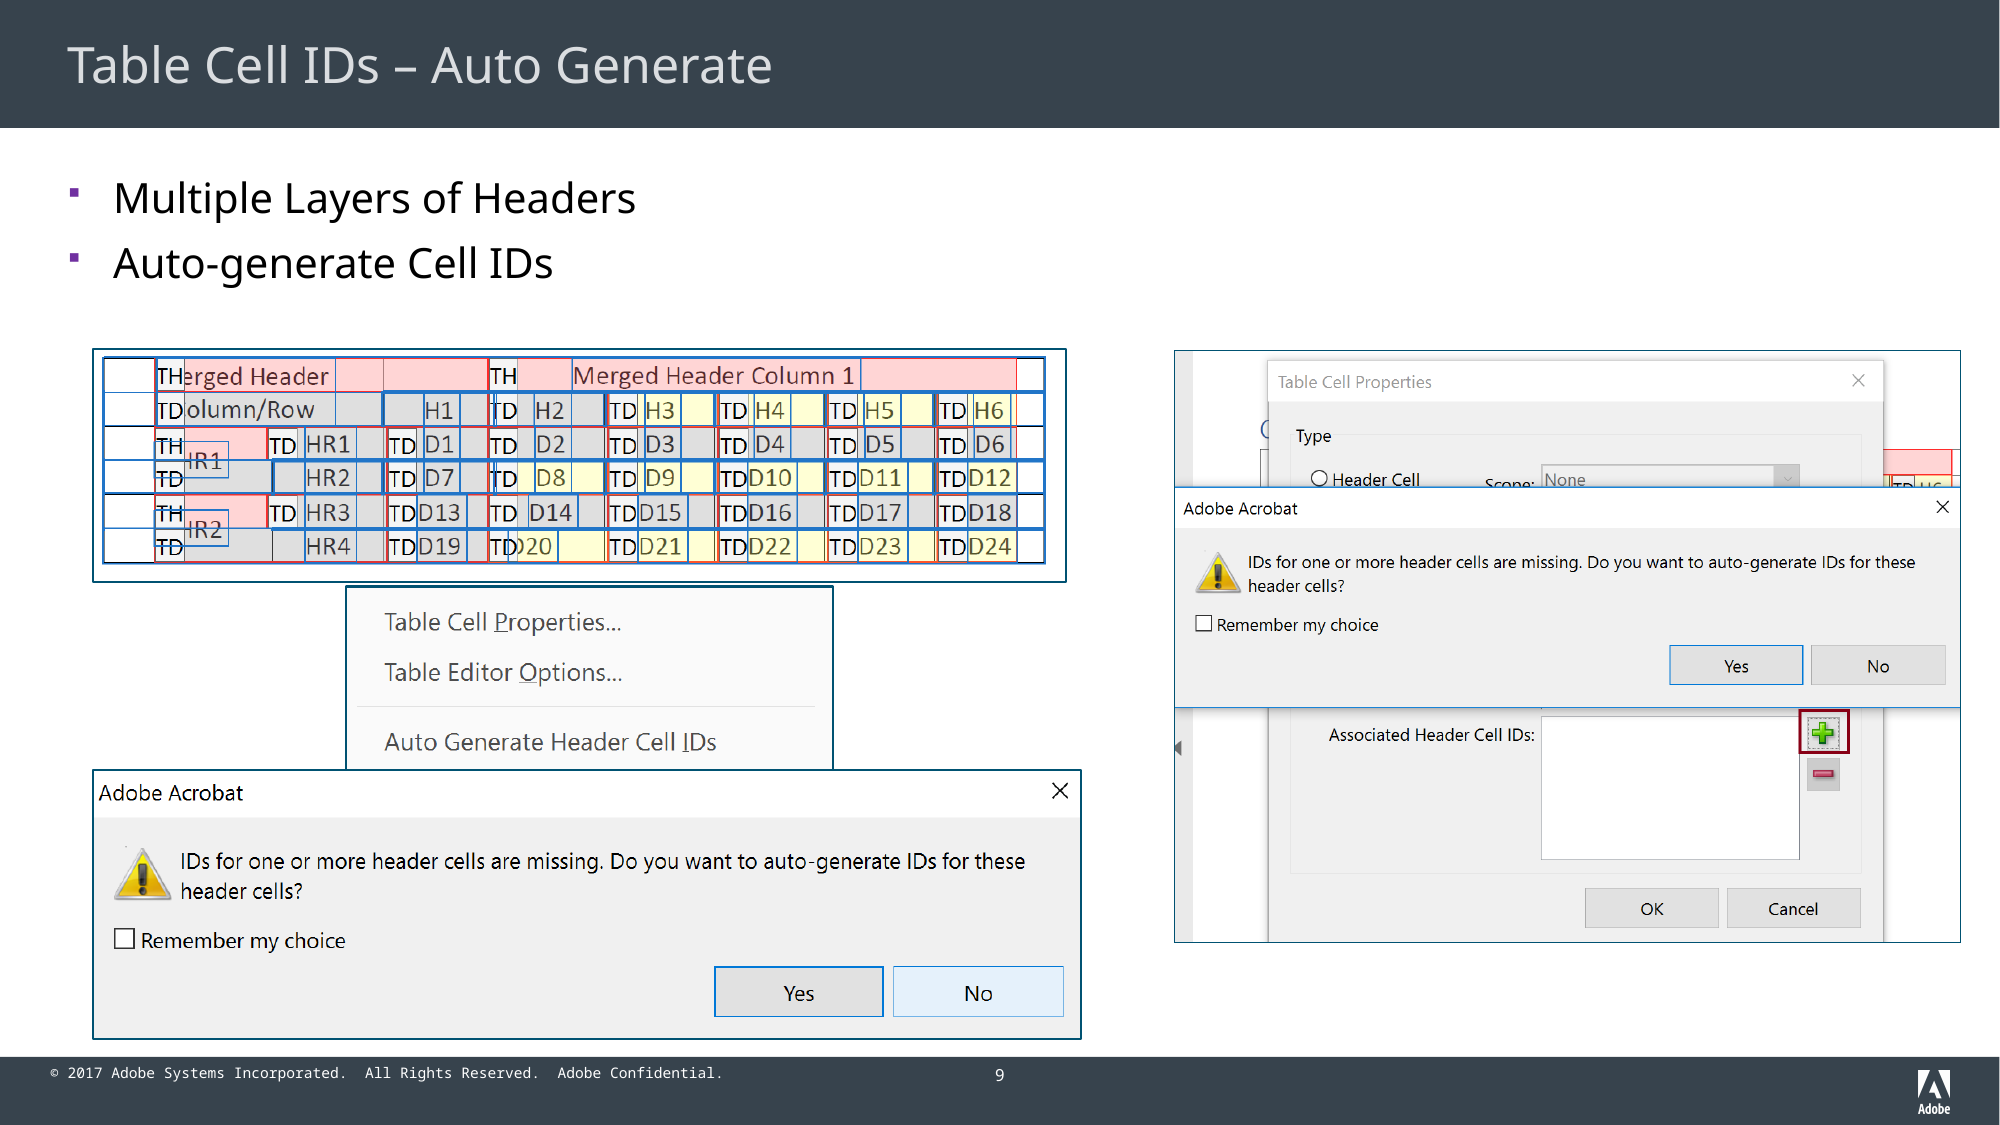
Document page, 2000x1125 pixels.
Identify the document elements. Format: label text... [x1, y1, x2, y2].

picture [1176, 352, 1959, 941]
picture [1918, 1070, 1950, 1114]
slide_number 9 [916, 1062, 1083, 1091]
title Table Cell IDs – Auto Generate [49, 30, 1950, 98]
list Multiple Layers of Headers Auto-generate Cell IDs [49, 162, 1950, 1013]
picture [95, 351, 1064, 580]
picture [95, 772, 1079, 1037]
picture [348, 589, 831, 768]
